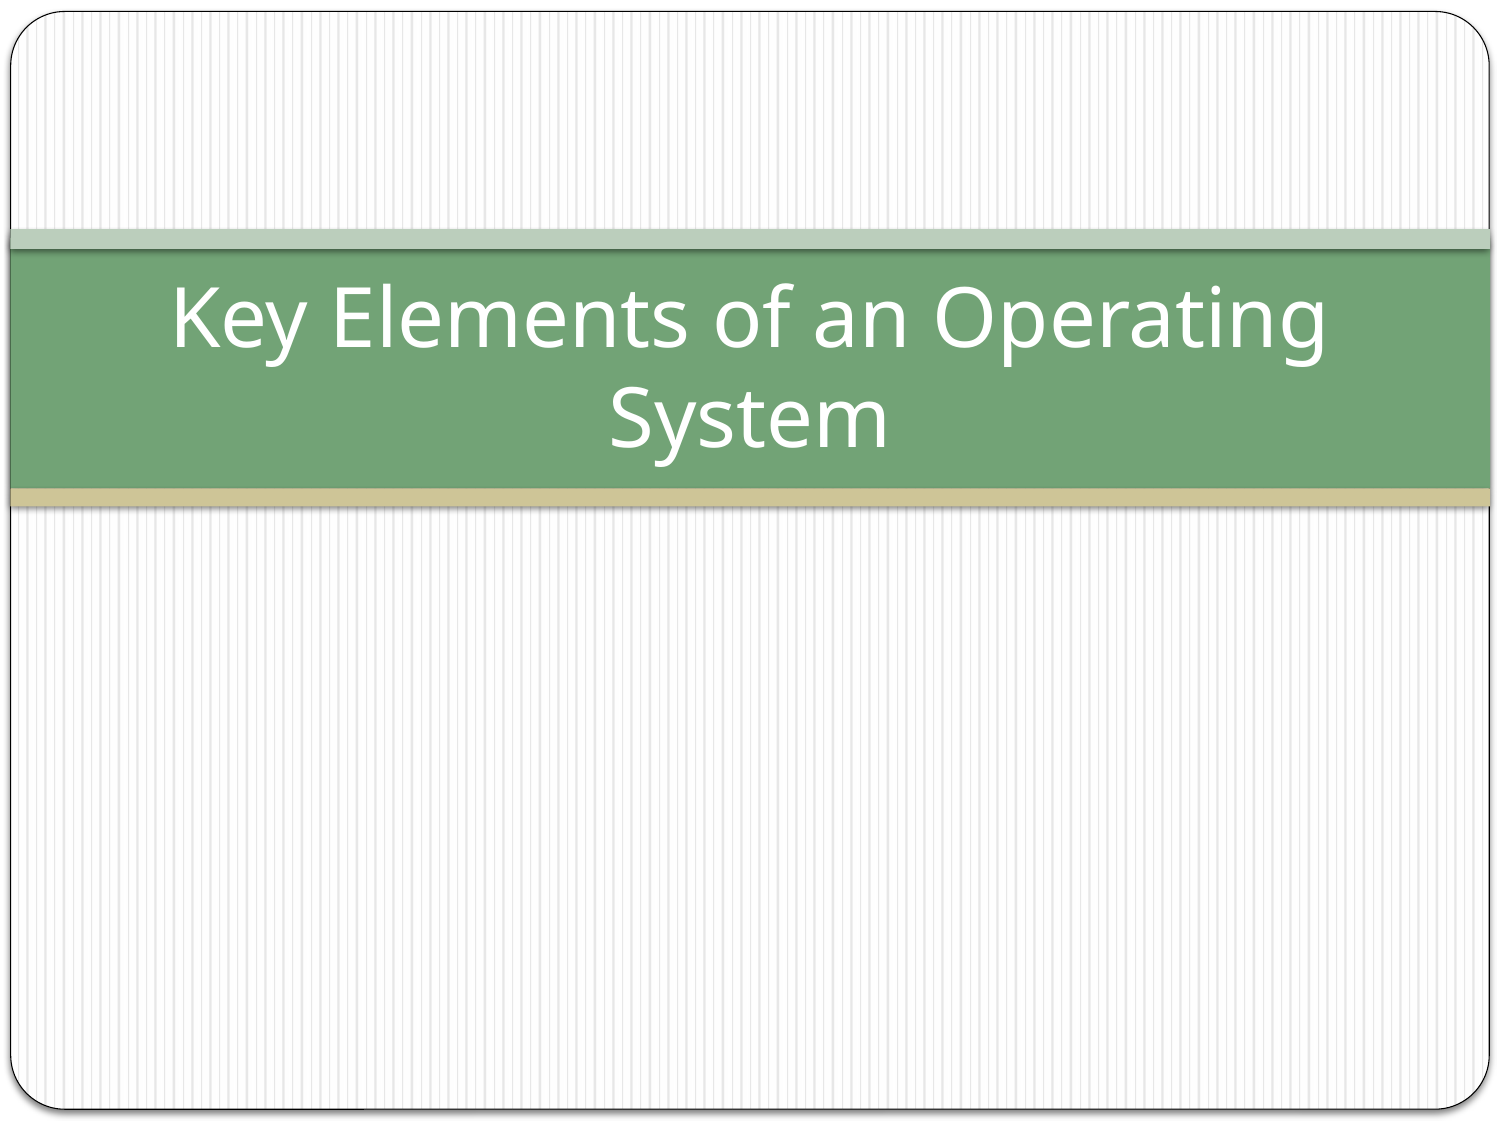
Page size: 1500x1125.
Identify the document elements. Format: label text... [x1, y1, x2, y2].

title Key Elements of an Operating System [75, 247, 1425, 489]
